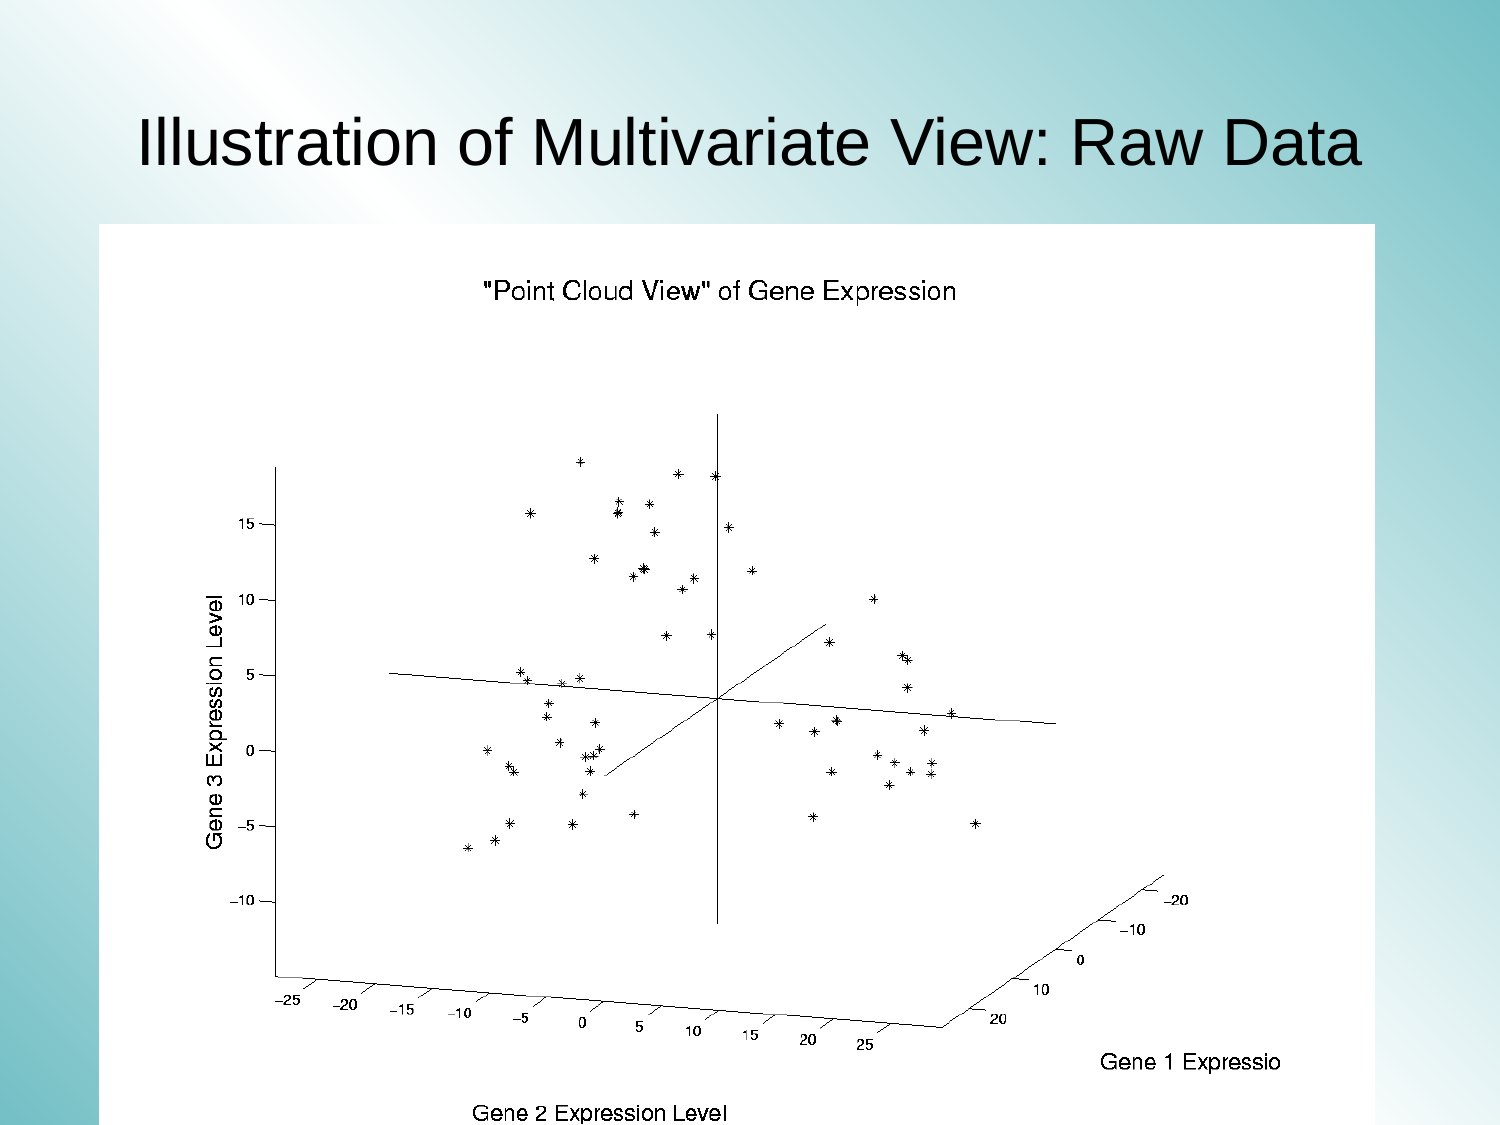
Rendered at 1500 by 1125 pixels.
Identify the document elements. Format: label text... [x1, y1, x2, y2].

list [99, 224, 1376, 1125]
title Illustration of Multivariate View: Raw Data [75, 45, 1425, 233]
